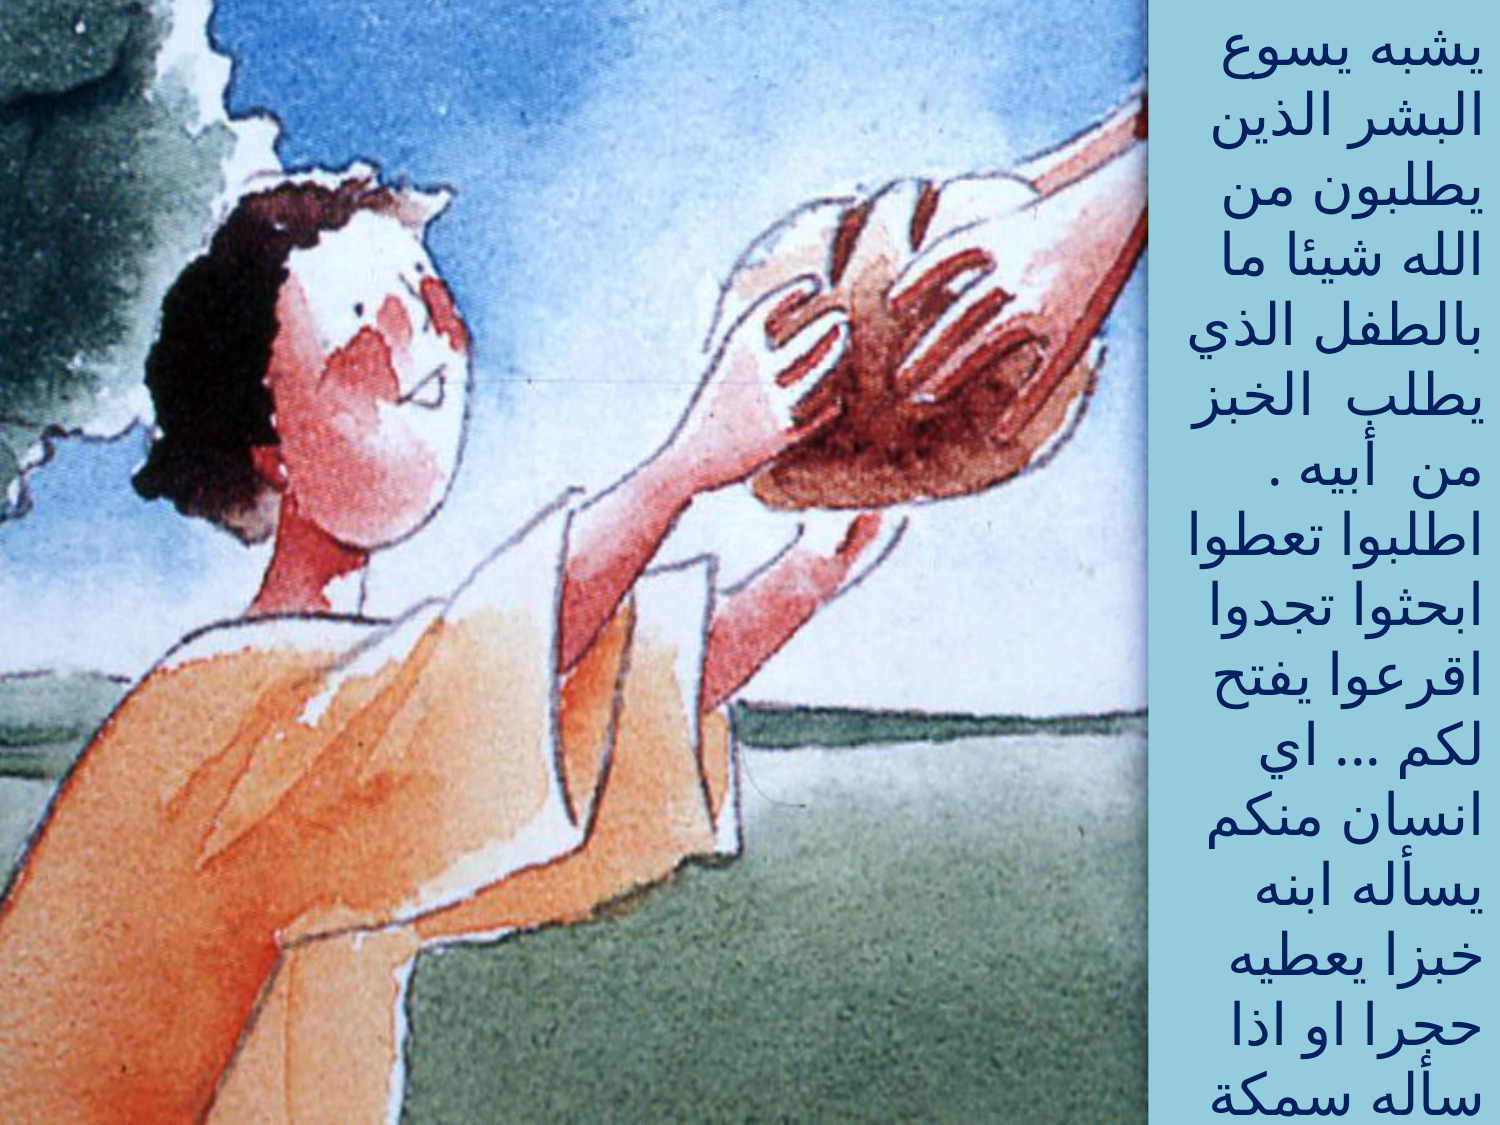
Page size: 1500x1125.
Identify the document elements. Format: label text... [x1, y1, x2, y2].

text_box يشبه يسوع البشر الذين يطلبون من الله شيئا ما بالطفل الذي يطلب الخبز من أبيه . اطلبوا تعطوا ابحثوا تجدوا اقرعوا يفتح لكم ... اي انسان منكم يسأله ابنه خبزا يعطيه حجرا او اذا سأله سمكة يعطيه حية... [1149, 0, 1500, 1125]
picture [0, 0, 1149, 1125]
